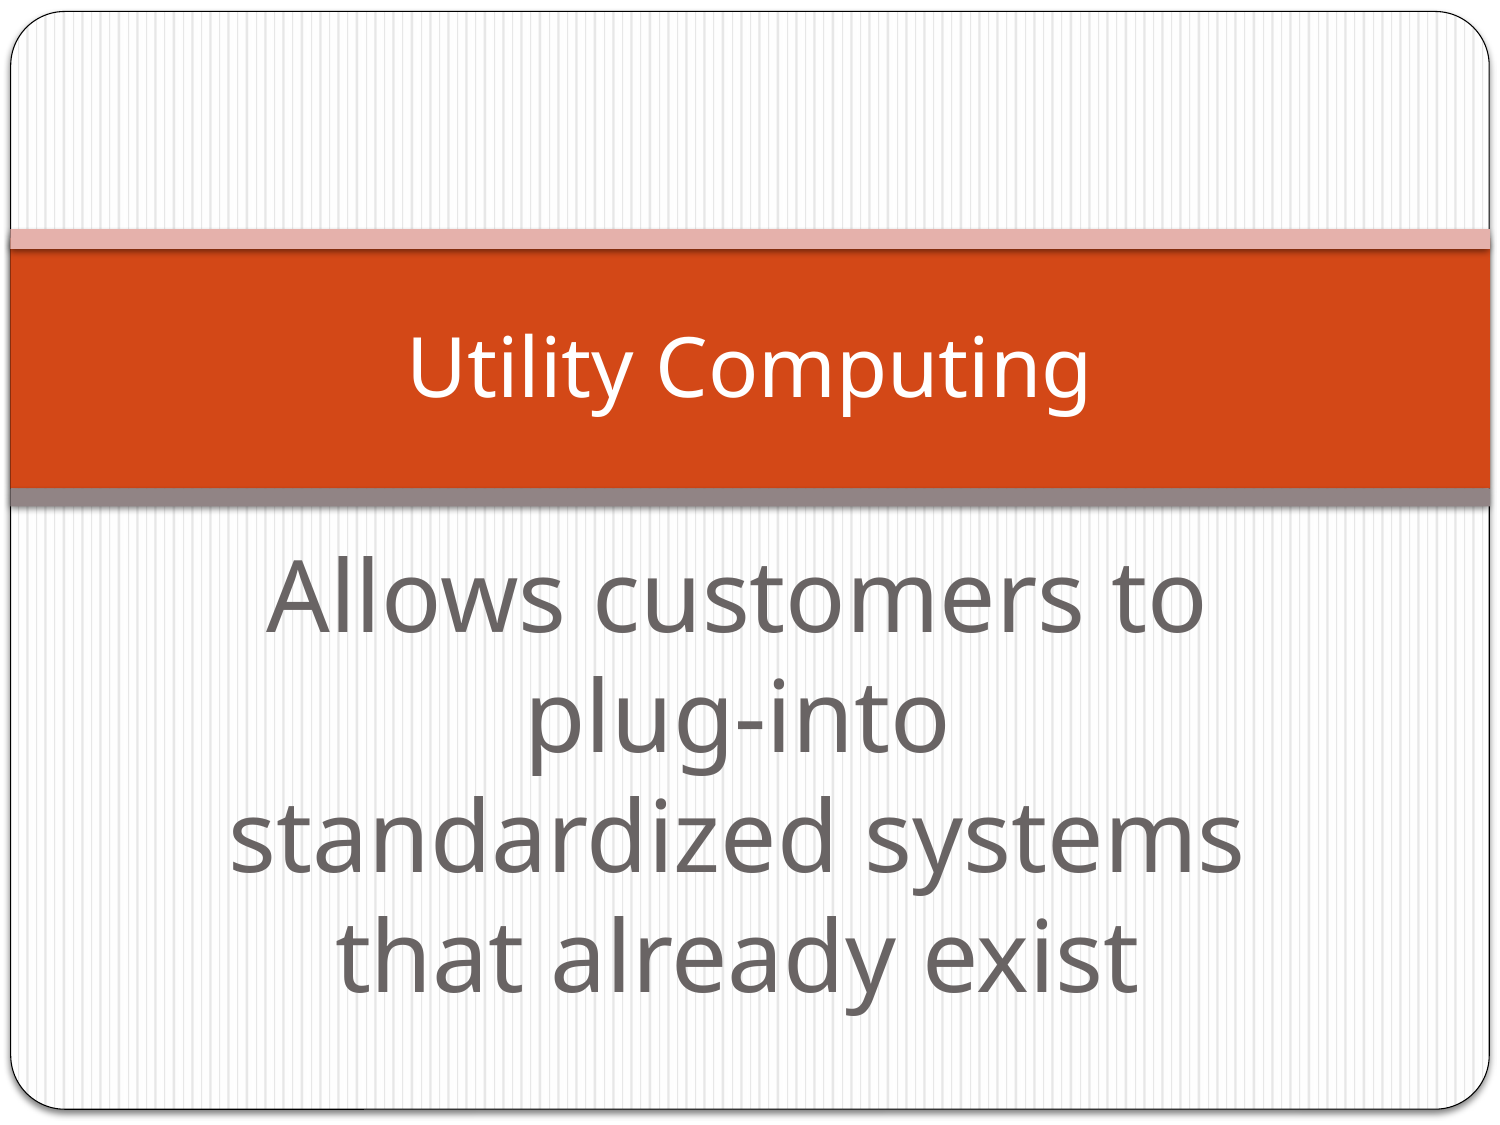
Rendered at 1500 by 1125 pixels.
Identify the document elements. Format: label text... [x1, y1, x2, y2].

subtitle Allows customers to plug-into standardized systems that already exist [212, 525, 1263, 788]
title Utility Computing [75, 247, 1425, 489]
